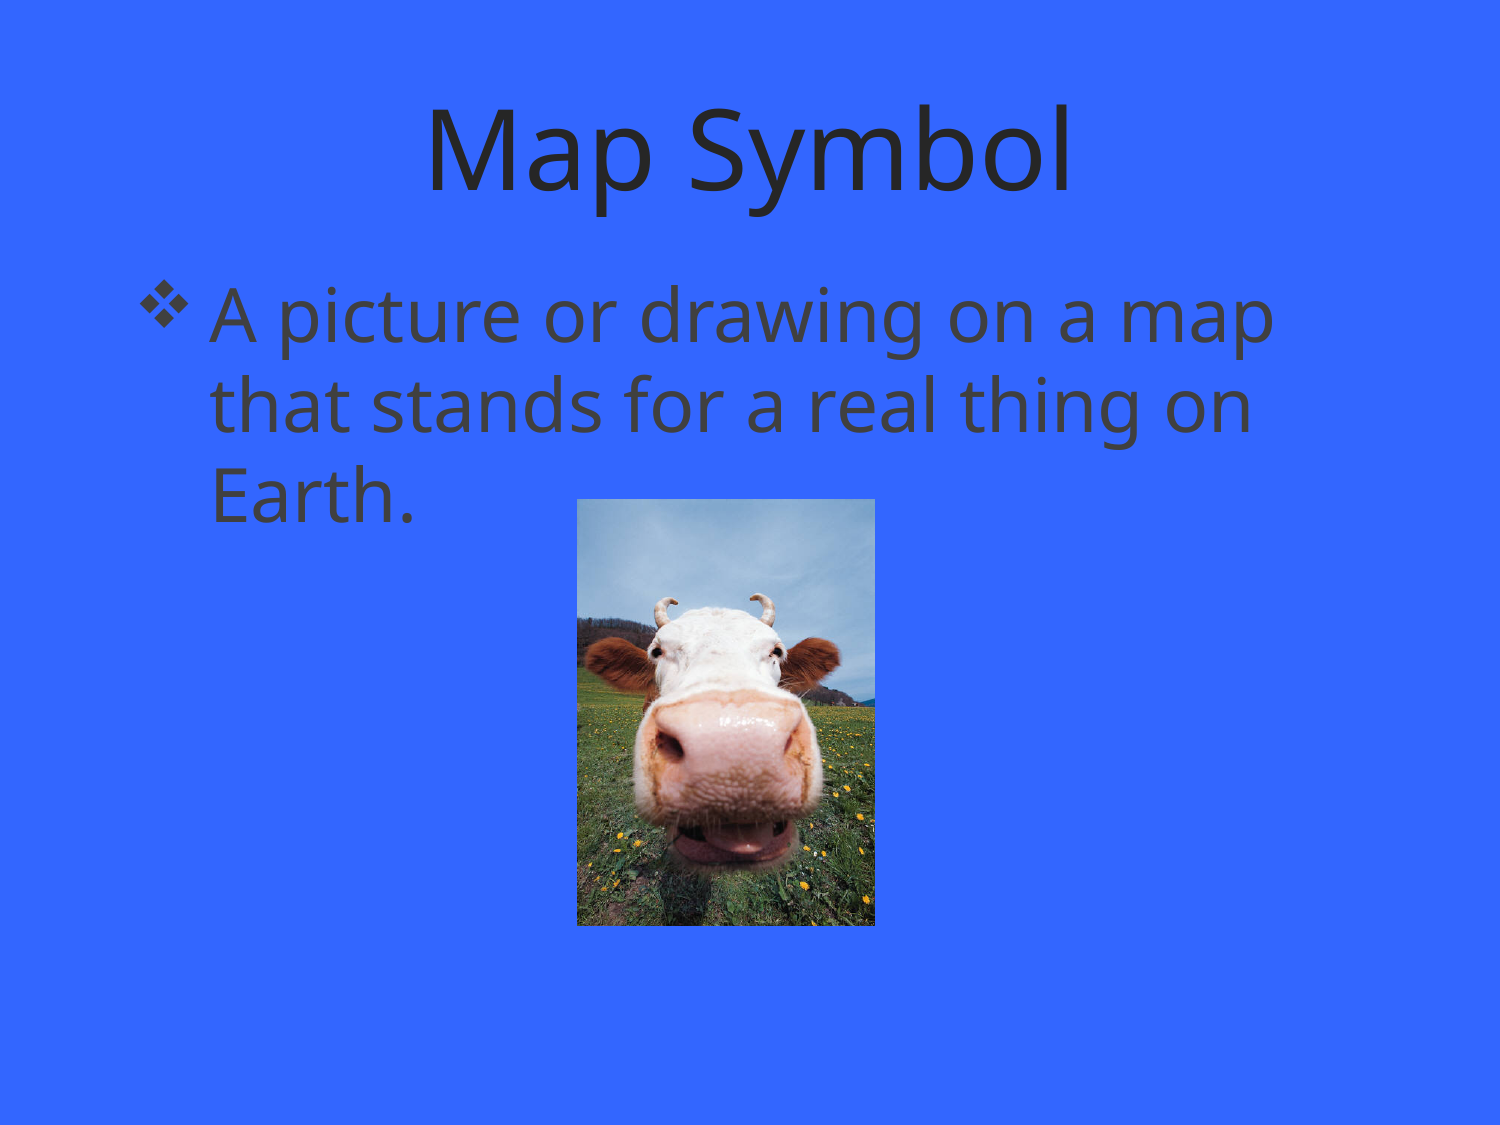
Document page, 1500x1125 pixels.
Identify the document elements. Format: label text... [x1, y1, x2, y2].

title Map Symbol [119, 51, 1381, 240]
list A picture or drawing on a map that stands for a real thing on Earth. [119, 260, 1381, 1011]
picture [576, 498, 876, 927]
